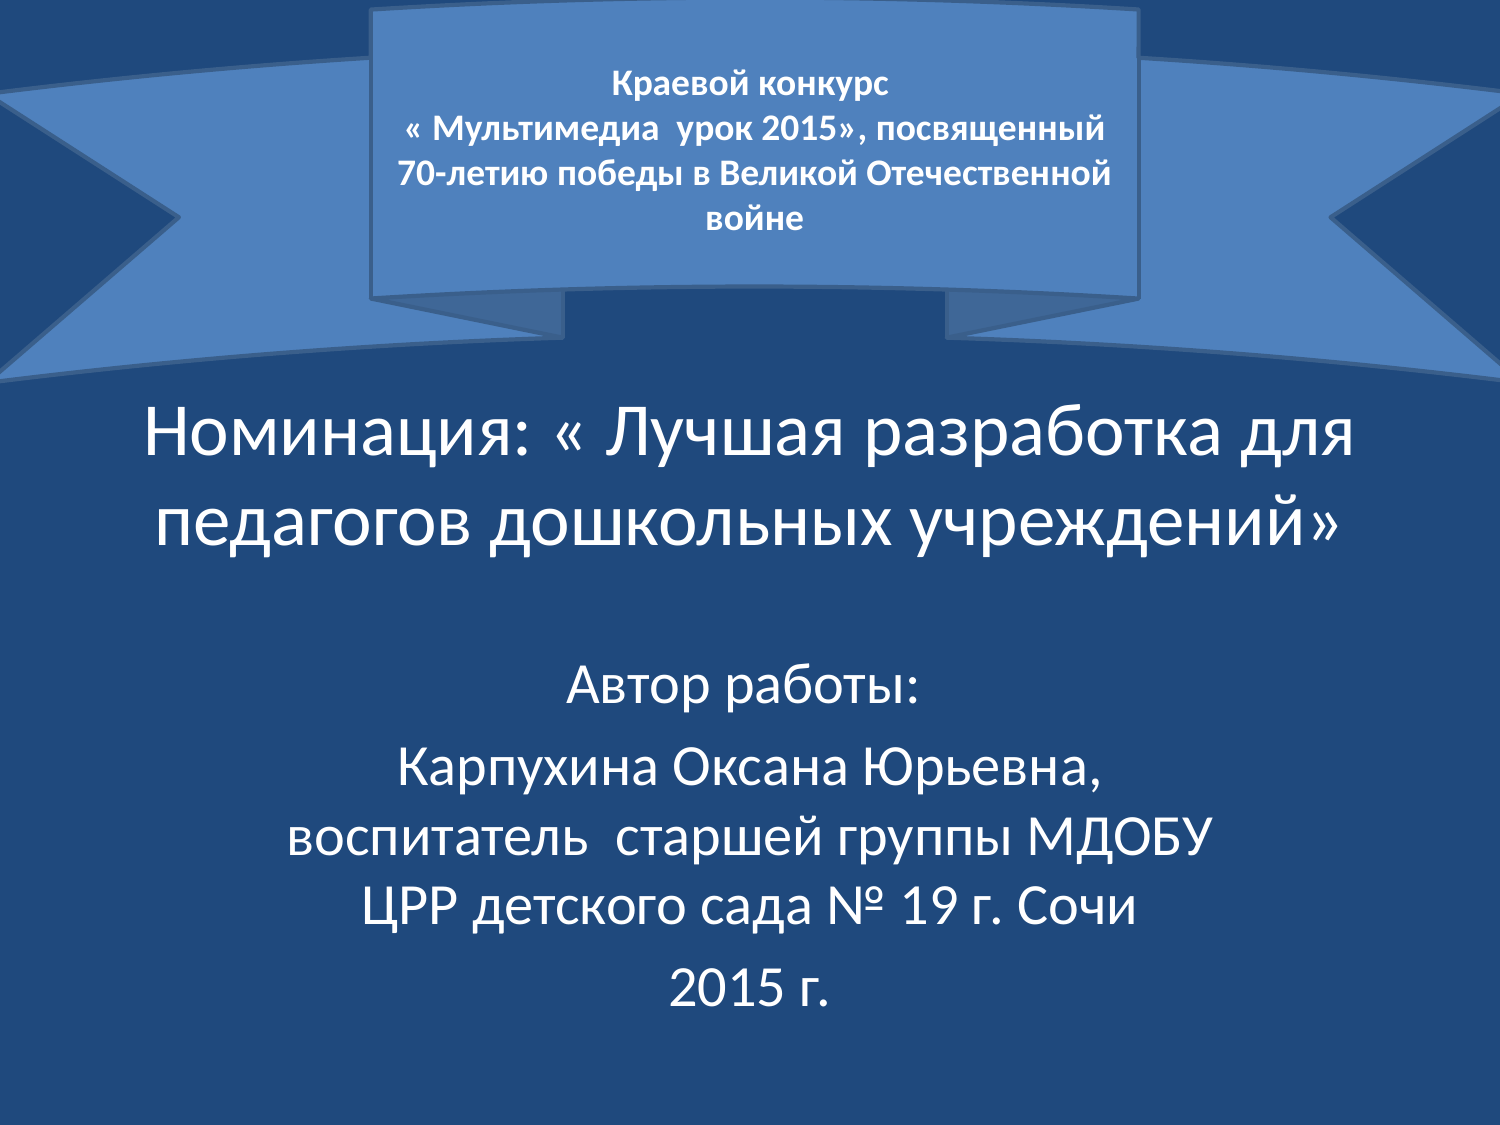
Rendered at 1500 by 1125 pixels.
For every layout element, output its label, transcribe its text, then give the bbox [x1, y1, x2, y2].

title Номинация: « Лучшая разработка для педагогов дошкольных учреждений» [112, 349, 1388, 591]
subtitle Автор работы: Карпухина Оксана Юрьевна, воспитатель старшей группы МДОБУ ЦРР детского сада № 19 г. Сочи 2015 г. [225, 637, 1275, 925]
text_box Краевой конкурс « Мультимедиа урок 2015», посвященный 70-летию победы в Великой Отечественной войне [0, 0, 1500, 384]
